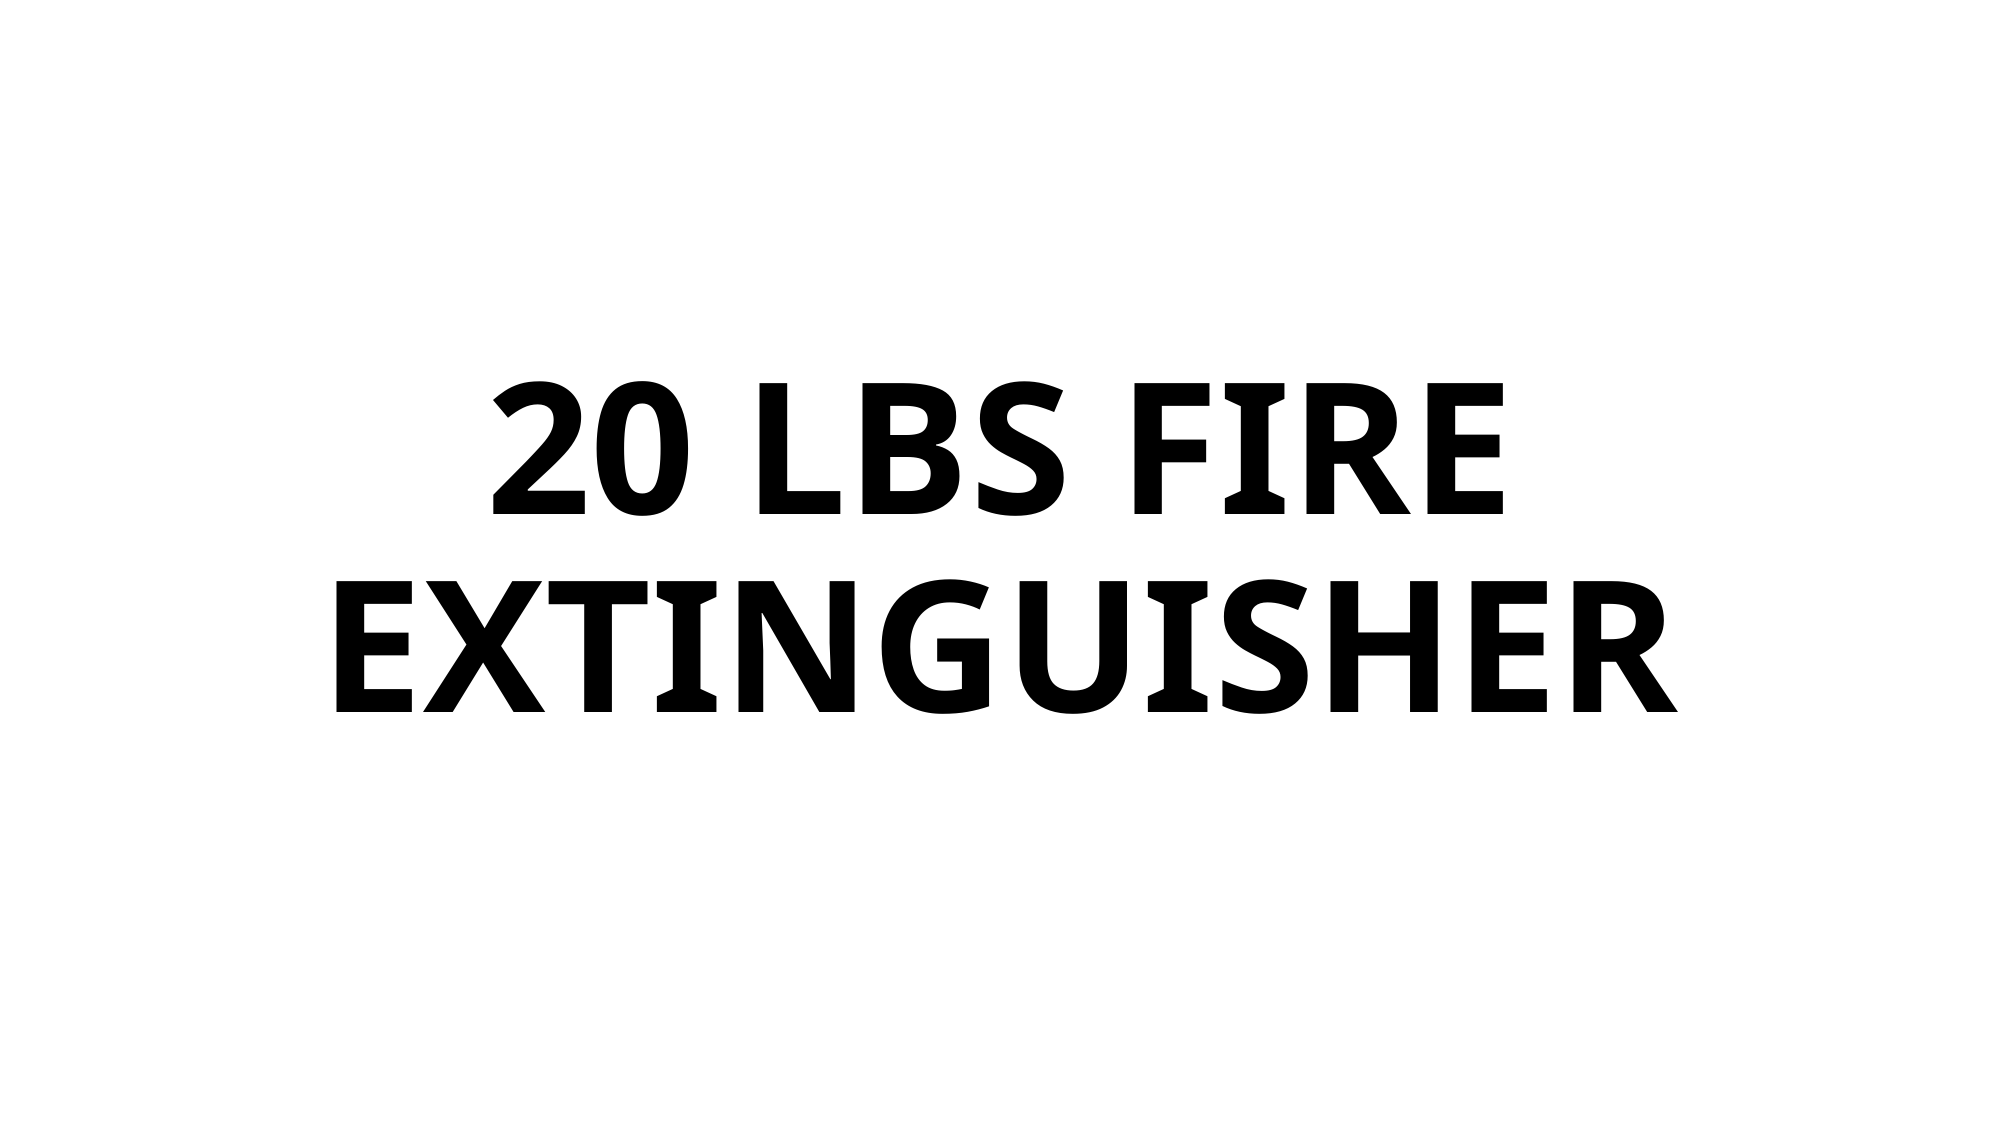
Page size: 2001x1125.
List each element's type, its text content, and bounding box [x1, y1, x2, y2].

title 20 LBS FIRE EXTINGUISHER [137, 59, 1863, 1049]
